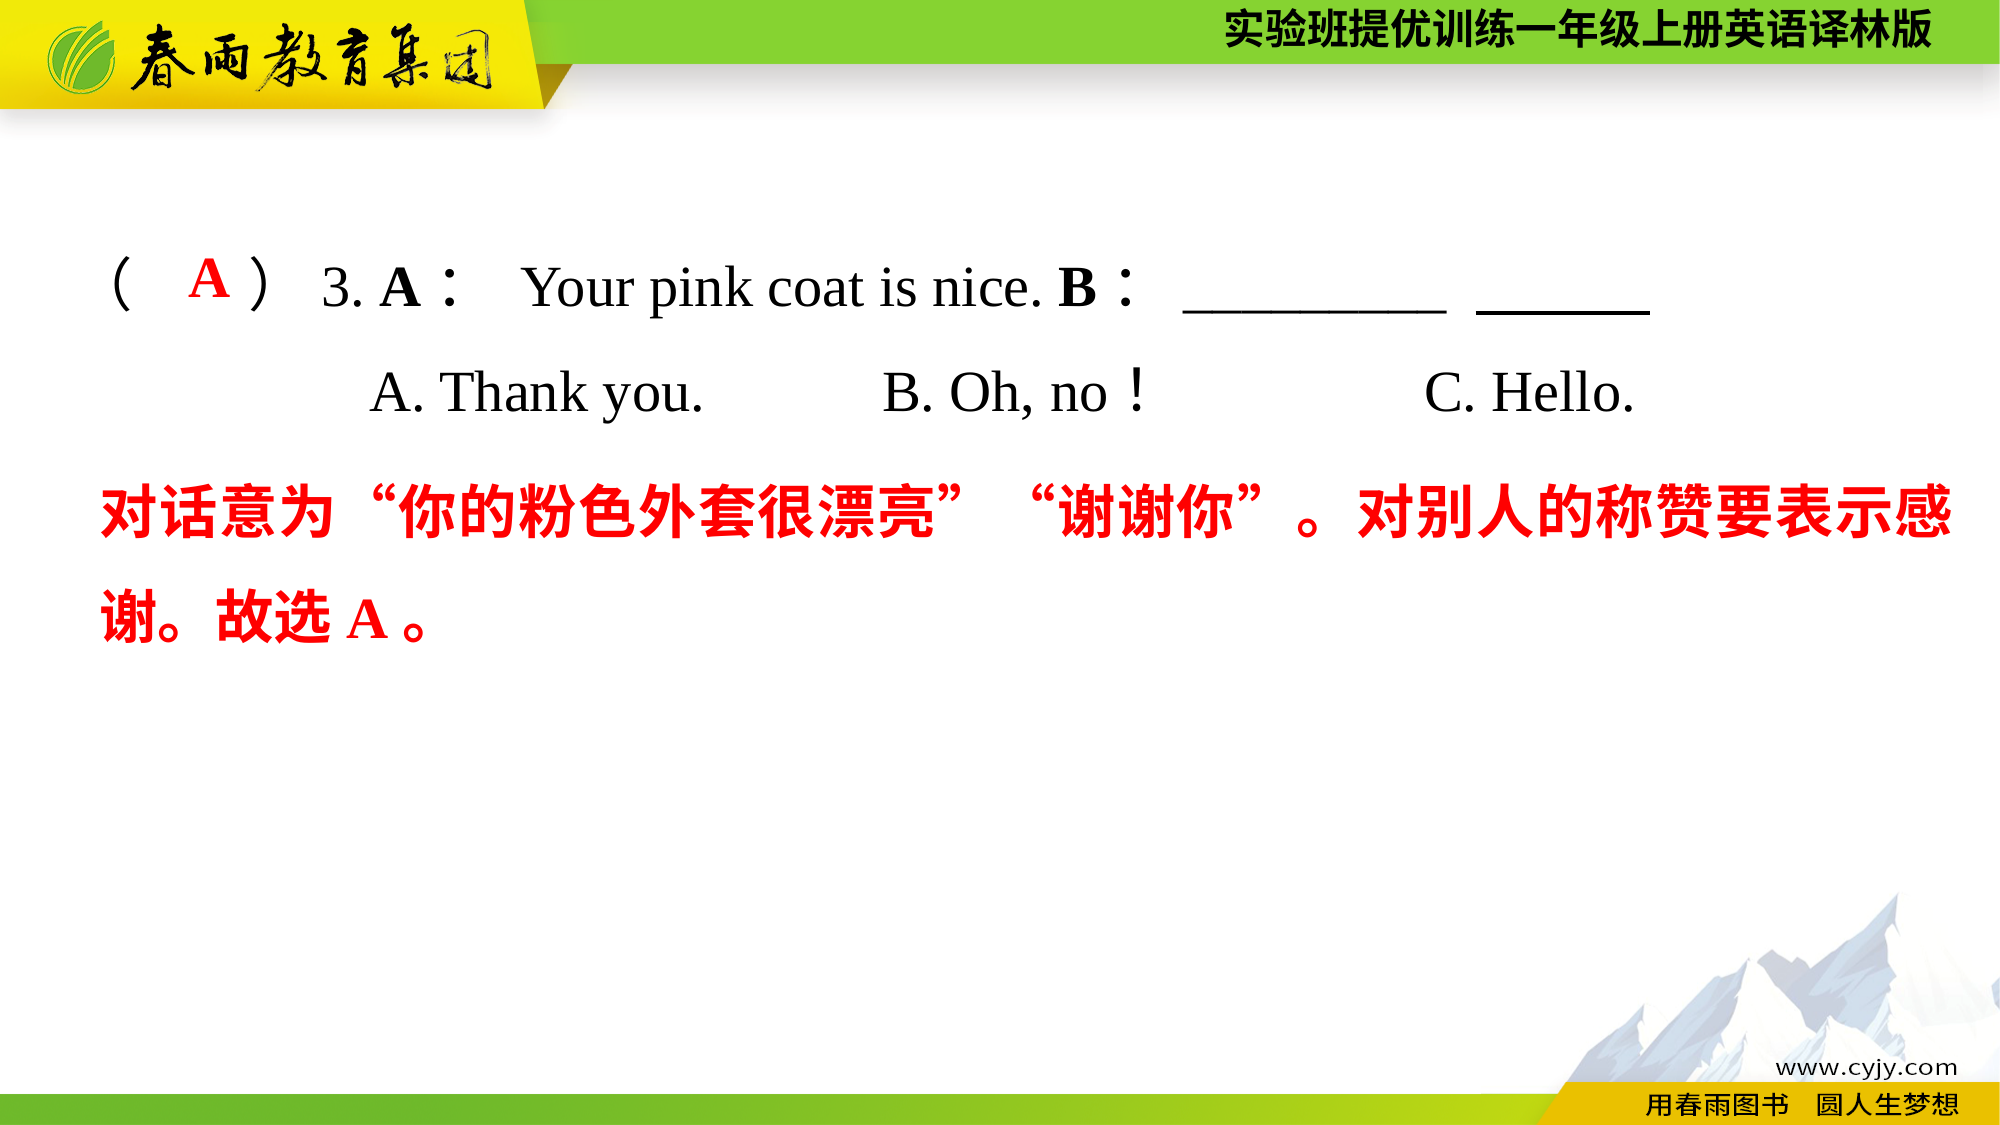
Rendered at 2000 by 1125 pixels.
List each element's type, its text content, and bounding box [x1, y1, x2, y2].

text_box 对话意为“你的粉色外套很漂亮”“谢谢你”。对别人的称赞要表示感谢。故选A。 [84, 432, 1969, 658]
list （ ）3. A： Your pink coat is nice. B：_________ A. Thank you. B. Oh, no！ C. Hello. [59, 205, 1944, 433]
picture [0, 0, 2000, 1125]
text_box A [173, 231, 246, 317]
